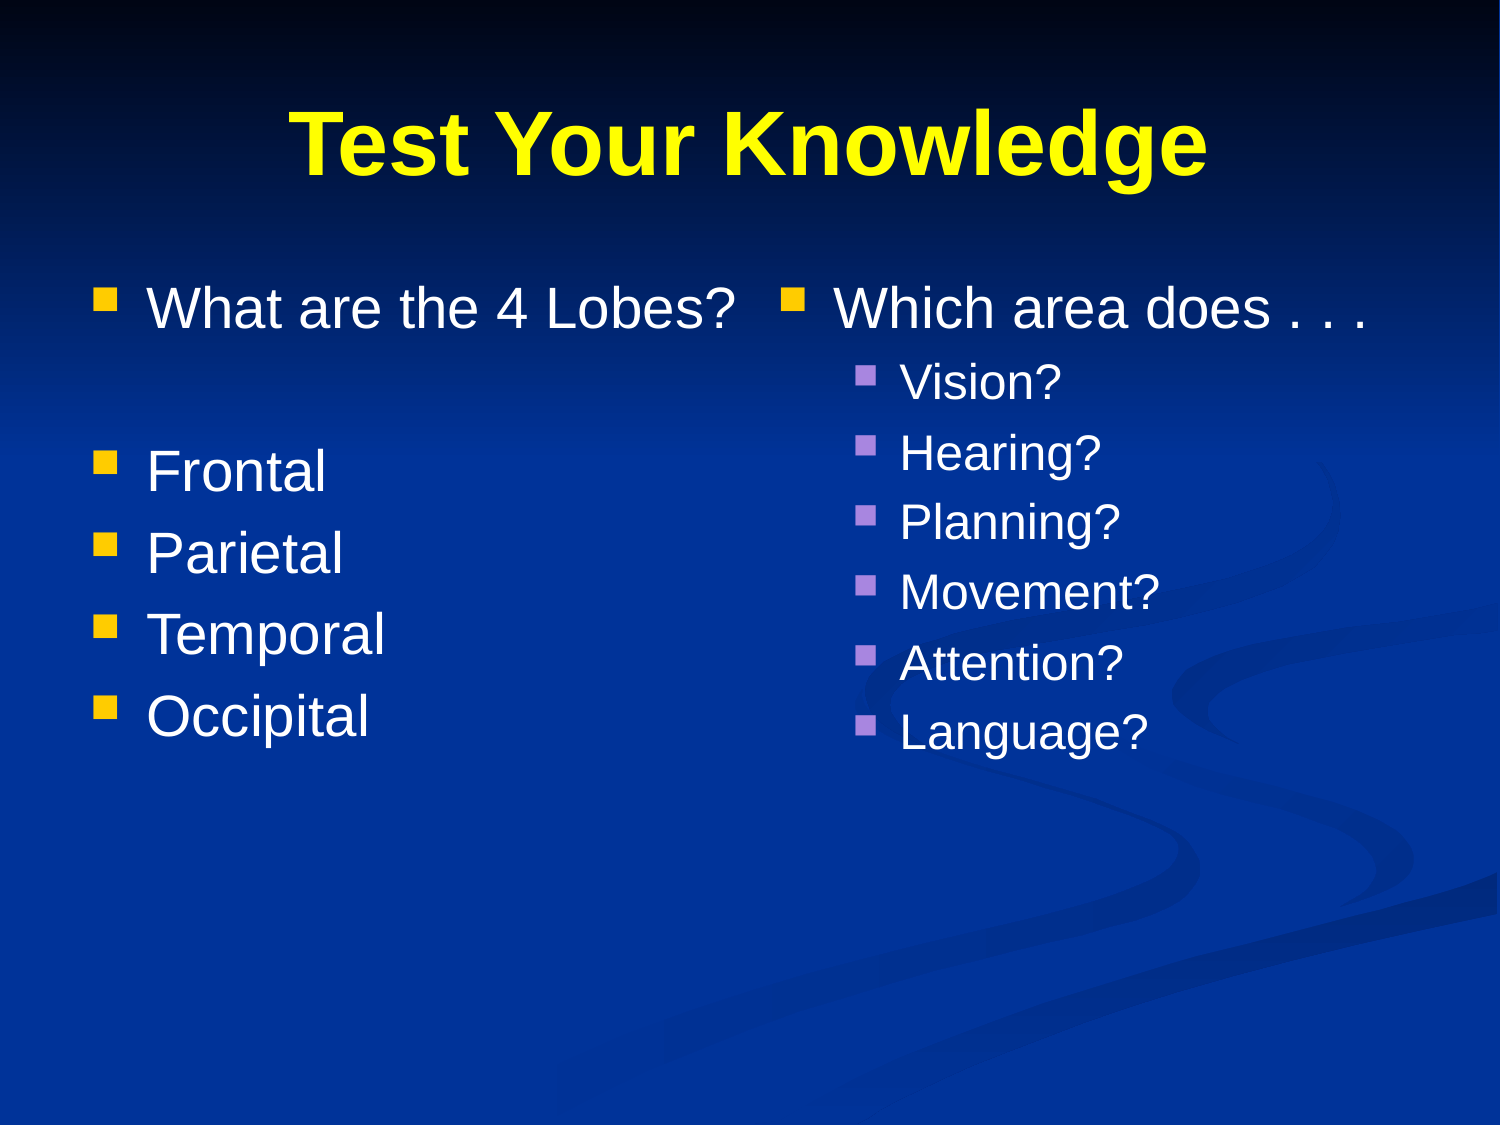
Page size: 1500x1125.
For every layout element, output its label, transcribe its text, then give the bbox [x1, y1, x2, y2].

title Test Your Knowledge [75, 45, 1425, 233]
list What are the 4 Lobes? Frontal Parietal Temporal Occipital [75, 262, 762, 1005]
list Which area does . . . Vision? Hearing? Planning? Movement? Attention? Language? [762, 262, 1425, 1005]
